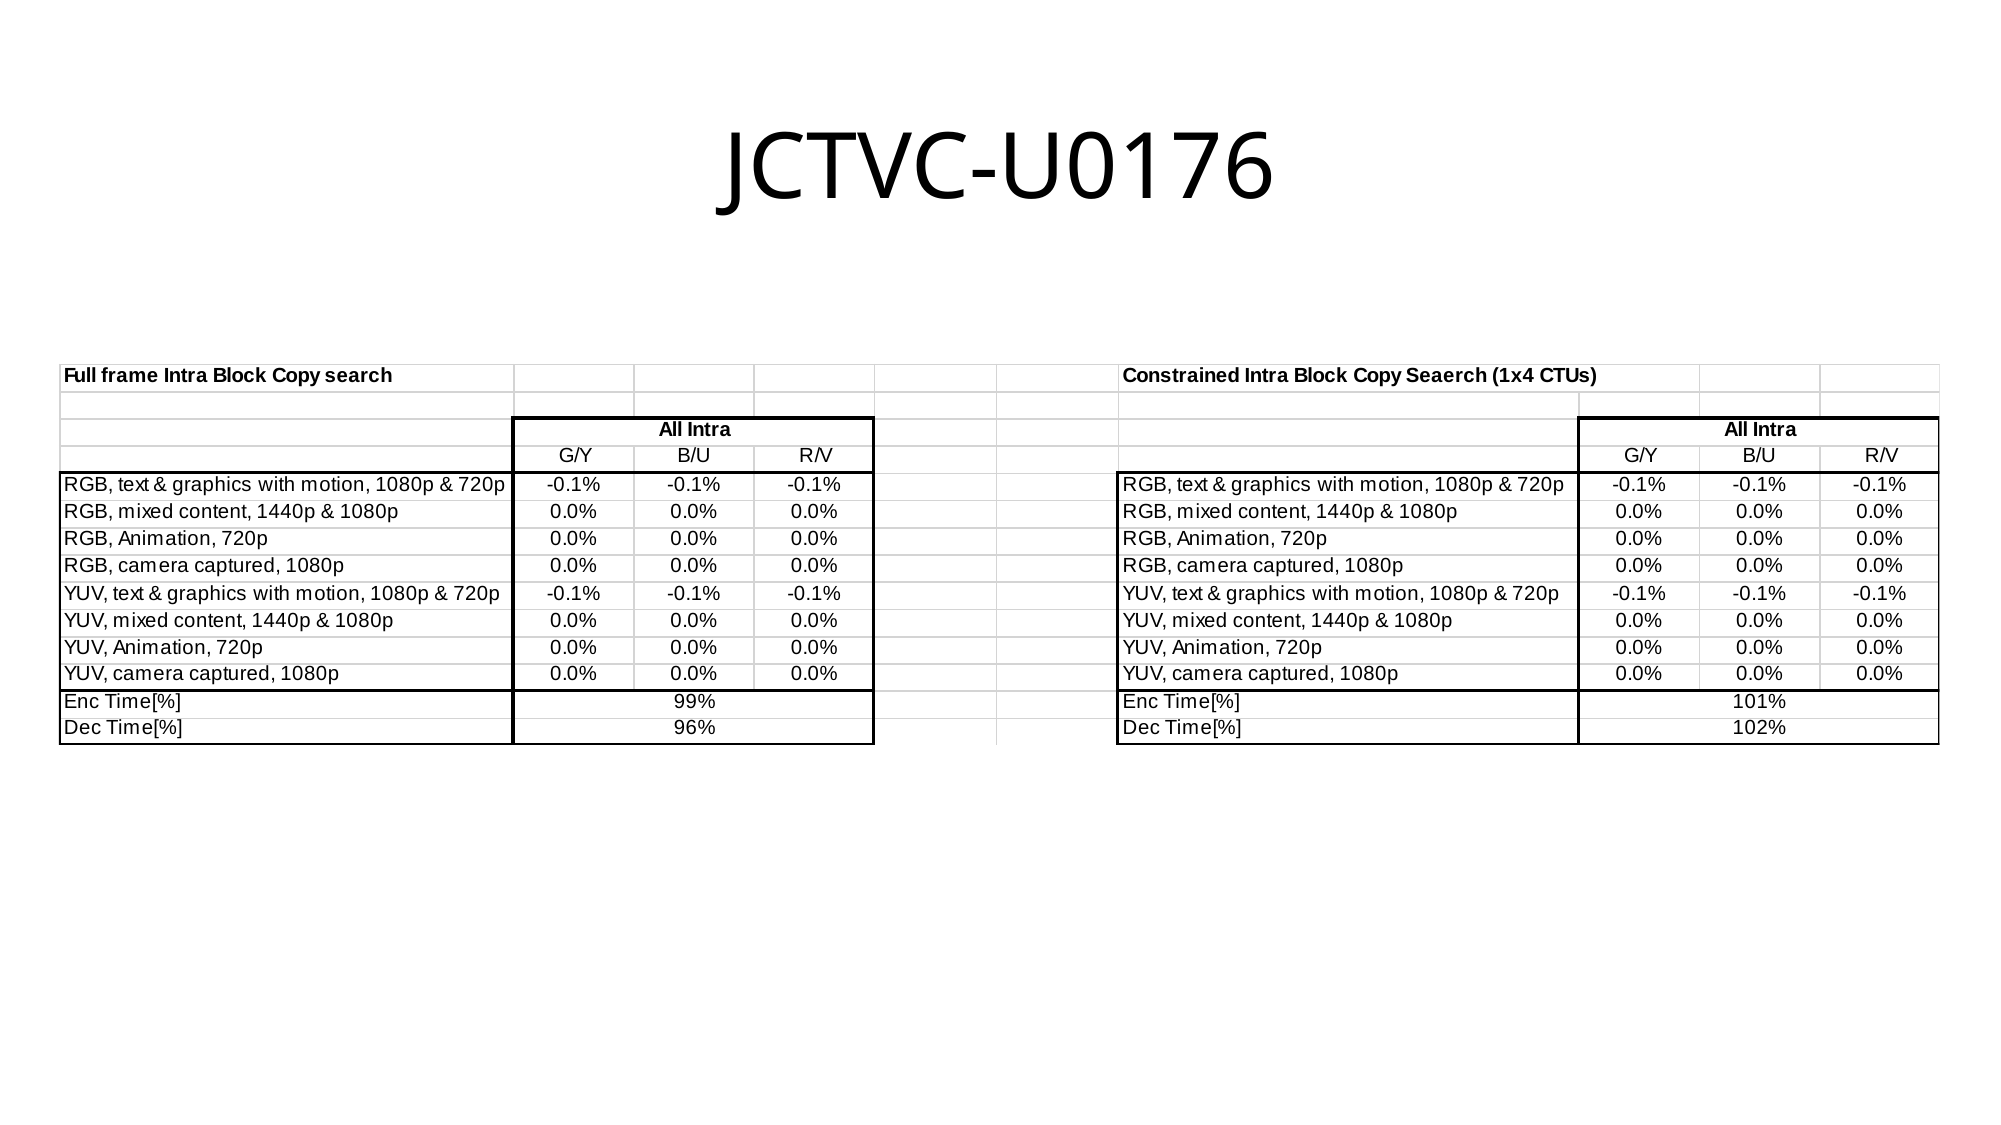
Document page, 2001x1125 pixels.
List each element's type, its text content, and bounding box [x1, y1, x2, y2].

title JCTVC-U0176 [137, 59, 1863, 278]
picture [58, 363, 1941, 747]
